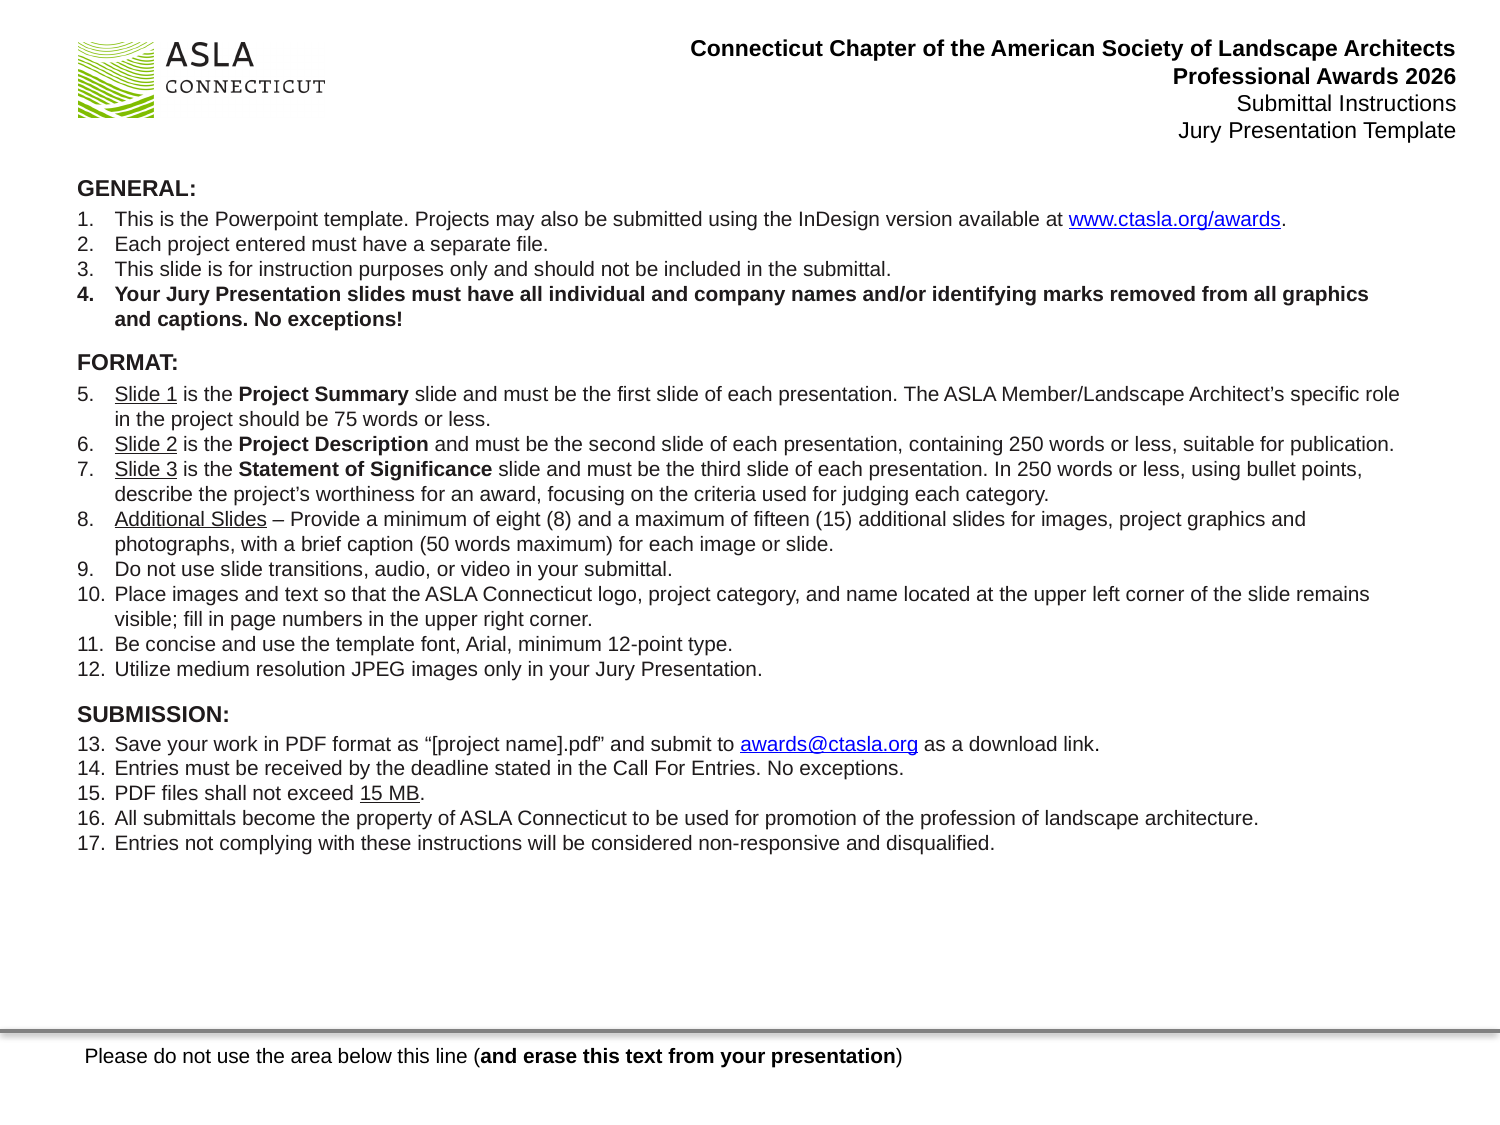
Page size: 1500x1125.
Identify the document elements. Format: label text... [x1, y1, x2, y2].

text_box GENERAL: [66, 168, 565, 207]
text_box Please do not use the area below this line (and erase this text from your presentation) [69, 1039, 918, 1075]
text_box FORMAT: [66, 342, 565, 381]
text_box Connecticut Chapter of the American Society of Landscape Architects Professional Awards 2026 Submittal Instructions Jury Presentation Template [577, 28, 1468, 149]
text_box SUBMISSION: [66, 694, 565, 733]
text_box This is the Powerpoint template. Projects may also be submitted using the InDesign version available at www.ctasla.org/awards. Each project entered must have a separate file. This slide is for instruction purposes only and should not be included in the submittal. Your Jury Presentation slides must have all individual and company names and/or identifying marks removed from all graphics and captions. No exceptions! Slide 1 is the Project Summary slide and must be the first slide of each presentation. The ASLA Member/Landscape Architect’s specific role in the project should be 75 words or less. Slide 2 is the Project Description and must be the second slide of each presentation, containing 250 words or less, suitable for publication. Slide 3 is the Statement of Significance slide and must be the third slide of each presentation. In 250 words or less, using bullet points, describe the project’s worthiness for an award, focusing on the criteria used for judging each category. Additional Slides – Provide a minimum of eight (8) and a maximum of fifteen (15) additional slides for images, project graphics and photographs, with a brief caption (50 words maximum) for each image or slide. Do not use slide transitions, audio, or video in your submittal. Place images and text so that the ASLA Connecticut logo, project category, and name located at the upper left corner of the slide remains visible; fill in page numbers in the upper right corner. Be concise and use the template font, Arial, minimum 12-point type. Utilize medium resolution JPEG images only in your Jury Presentation. Save your work in PDF format as “[project name].pdf” and submit to awards@ctasla.org as a download link. Entries must be received by the deadline stated in the Call For Entries. No exceptions. PDF files shall not exceed 15 MB. All submittals become the property of ASLA Connecticut to be used for promotion of the profession of landscape architecture. Entries not complying with these instructions will be considered non-responsive and disqualified. [66, 200, 1414, 861]
picture [77, 41, 325, 119]
